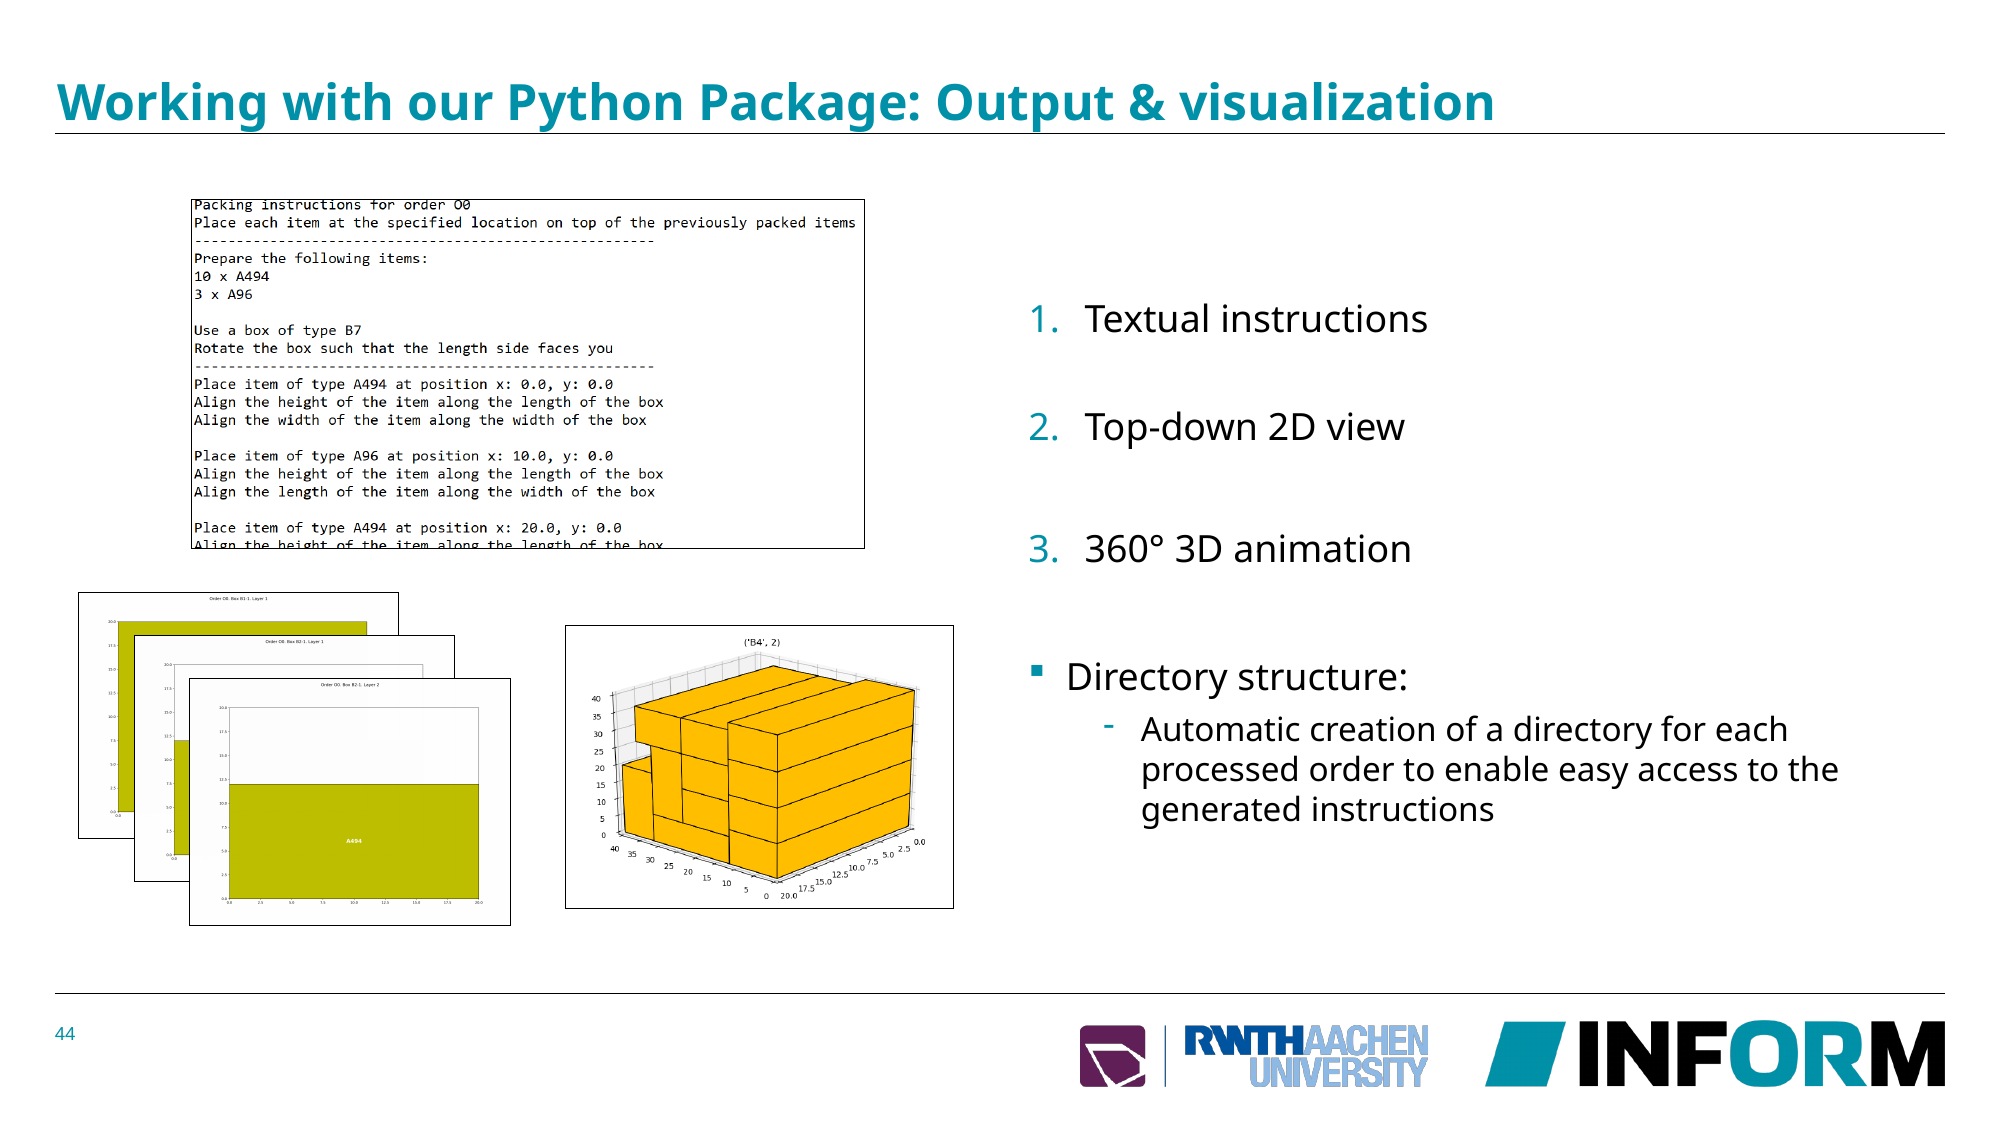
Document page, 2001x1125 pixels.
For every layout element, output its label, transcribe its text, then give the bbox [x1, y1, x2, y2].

list Textual instructions Top-down 2D view 360° 3D animation Directory structure: Automatic creation of a directory for each processed order to enable easy access to the generated instructions [1013, 161, 1948, 968]
title Working with our Python Package: Output & visualization [42, 70, 1948, 143]
picture [565, 625, 954, 909]
picture [191, 199, 865, 549]
picture [1485, 1020, 1945, 1087]
picture [1080, 1025, 1428, 1087]
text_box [78, 592, 511, 926]
